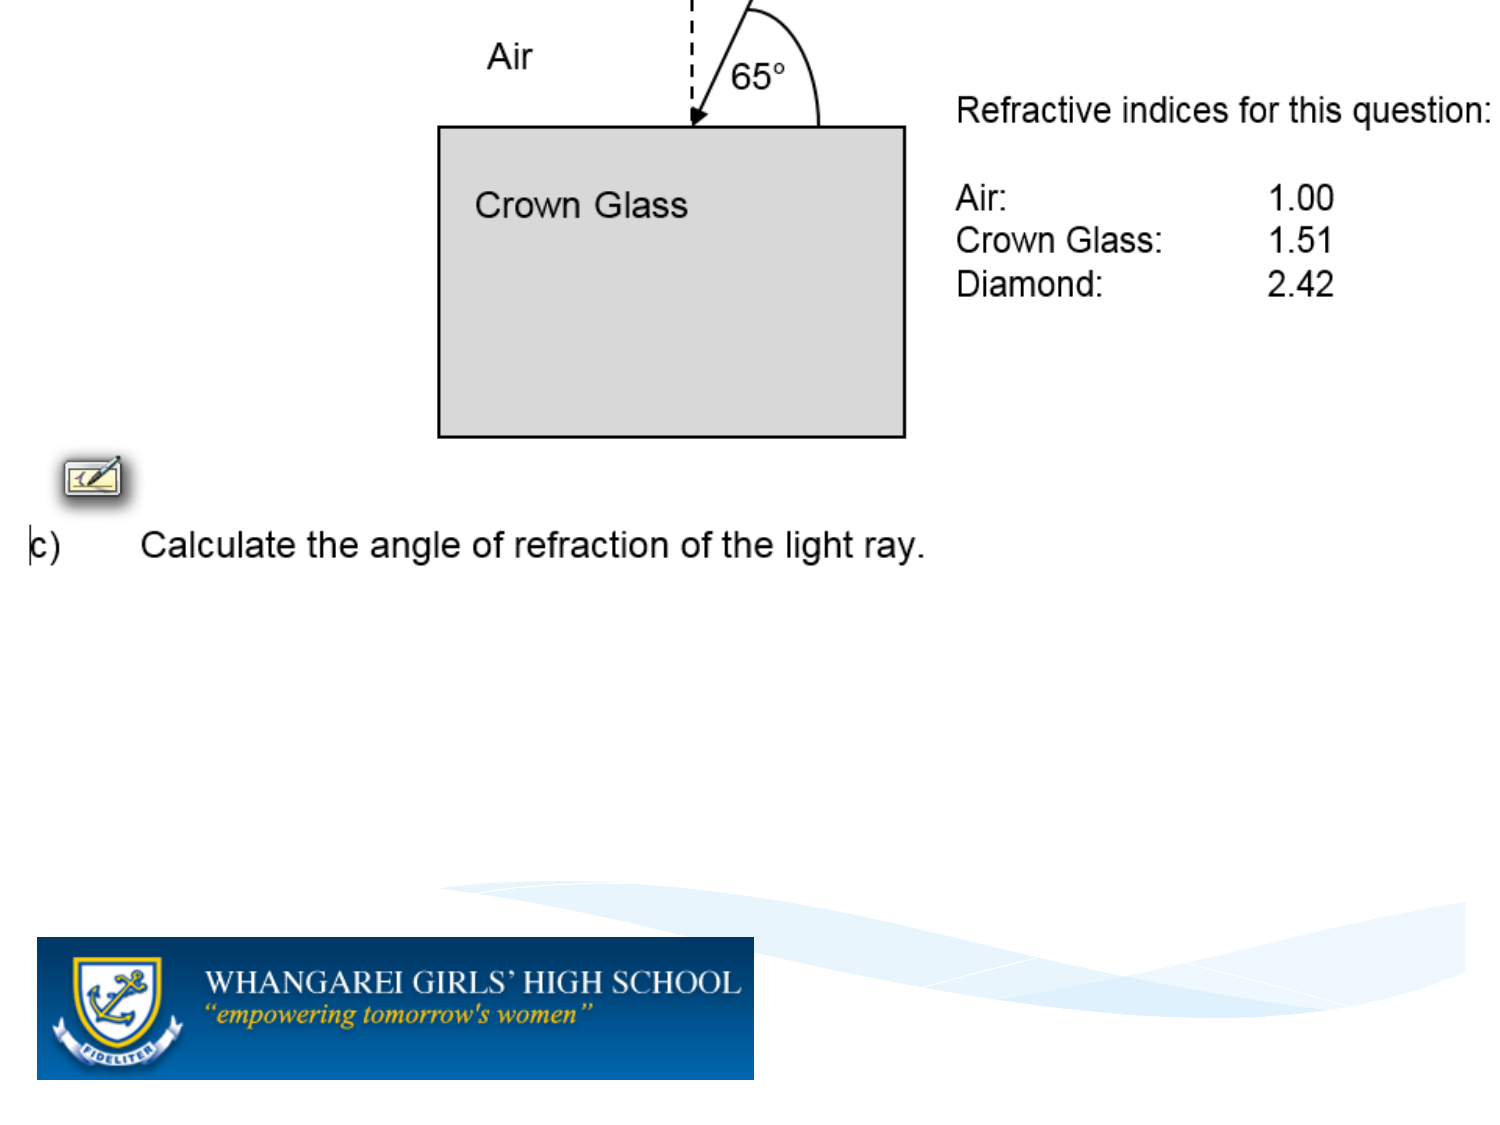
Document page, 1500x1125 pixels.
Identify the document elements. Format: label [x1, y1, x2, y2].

picture [37, 937, 754, 1080]
picture [0, 0, 1500, 573]
